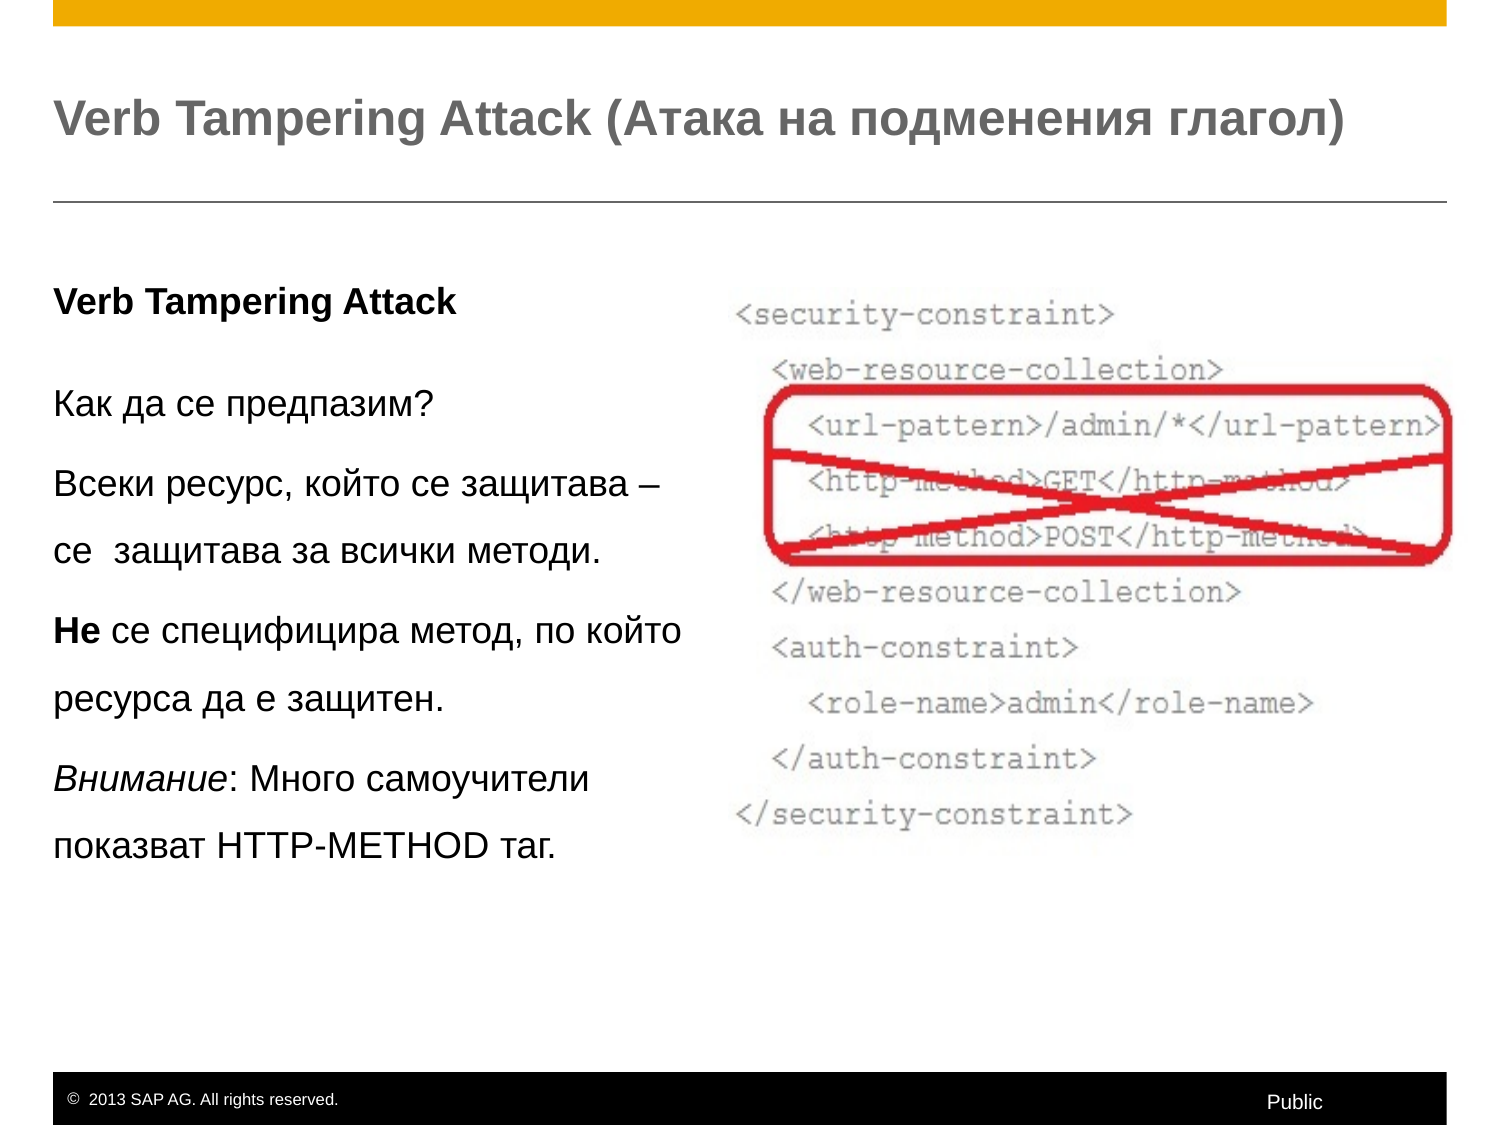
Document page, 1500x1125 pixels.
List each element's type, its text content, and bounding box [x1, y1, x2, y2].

picture [727, 287, 1470, 859]
title Verb Tampering Attack (Атака на подменения глагол) [53, 53, 1447, 178]
list Verb Tampering Attack Как да се предпазим? Всеки ресурс, който се защитава – се защитава за всички методи. Не се специфицира метод, по който ресурса да е защитен. Внимание: Много самоучители показват HTTP-METHOD таг. [53, 277, 707, 998]
